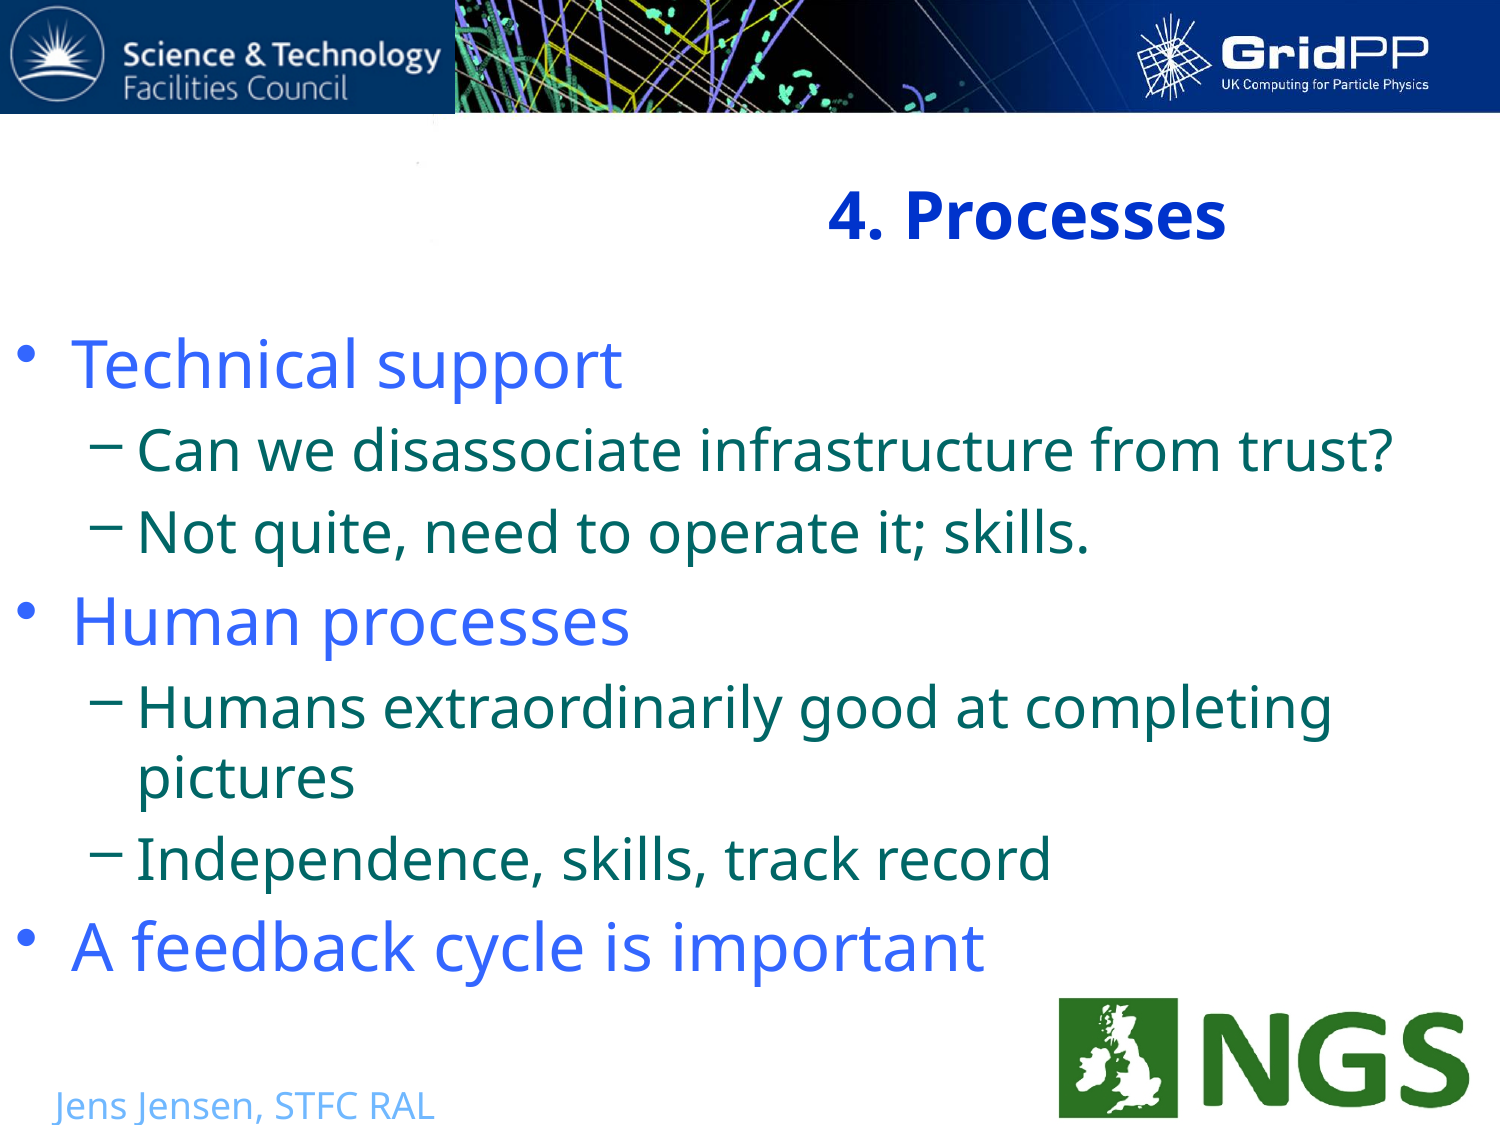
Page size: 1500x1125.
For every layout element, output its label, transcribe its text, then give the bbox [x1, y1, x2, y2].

list Technical support Can we disassociate infrastructure from trust? Not quite, need to operate it; skills. Human processes Humans extraordinarily good at completing pictures Independence, skills, track record A feedback cycle is important [0, 314, 1500, 1036]
title 4. Processes [584, 125, 1473, 301]
picture [0, 0, 1500, 314]
picture [0, 1036, 1500, 1125]
